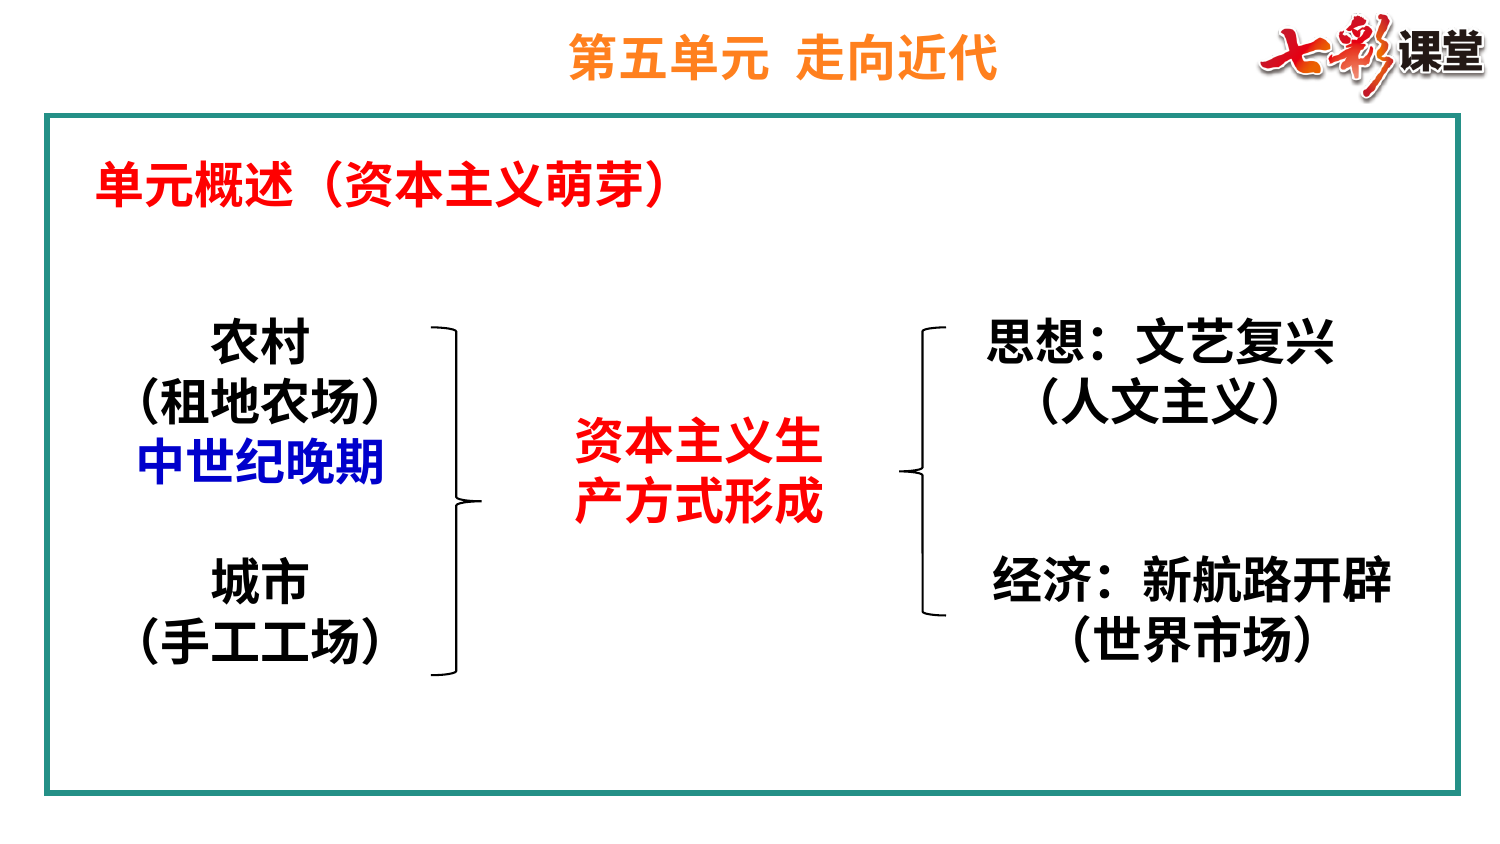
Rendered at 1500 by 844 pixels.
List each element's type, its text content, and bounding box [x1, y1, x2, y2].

text_box 经济：新航路开辟 （世界市场） [966, 542, 1419, 676]
text_box 资本主义生 产方式形成 [561, 403, 838, 537]
text_box 农村 （租地农场） 中世纪晚期 城市 （手工工场） [17, 303, 504, 699]
picture [1254, 8, 1491, 104]
text_box [899, 326, 947, 617]
text_box [430, 326, 482, 677]
text_box 第五单元 走向近代 [554, 20, 1013, 94]
text_box 单元概述（资本主义萌芽） [80, 147, 708, 221]
text_box 思想：文艺复兴 （人文主义） [956, 303, 1365, 437]
